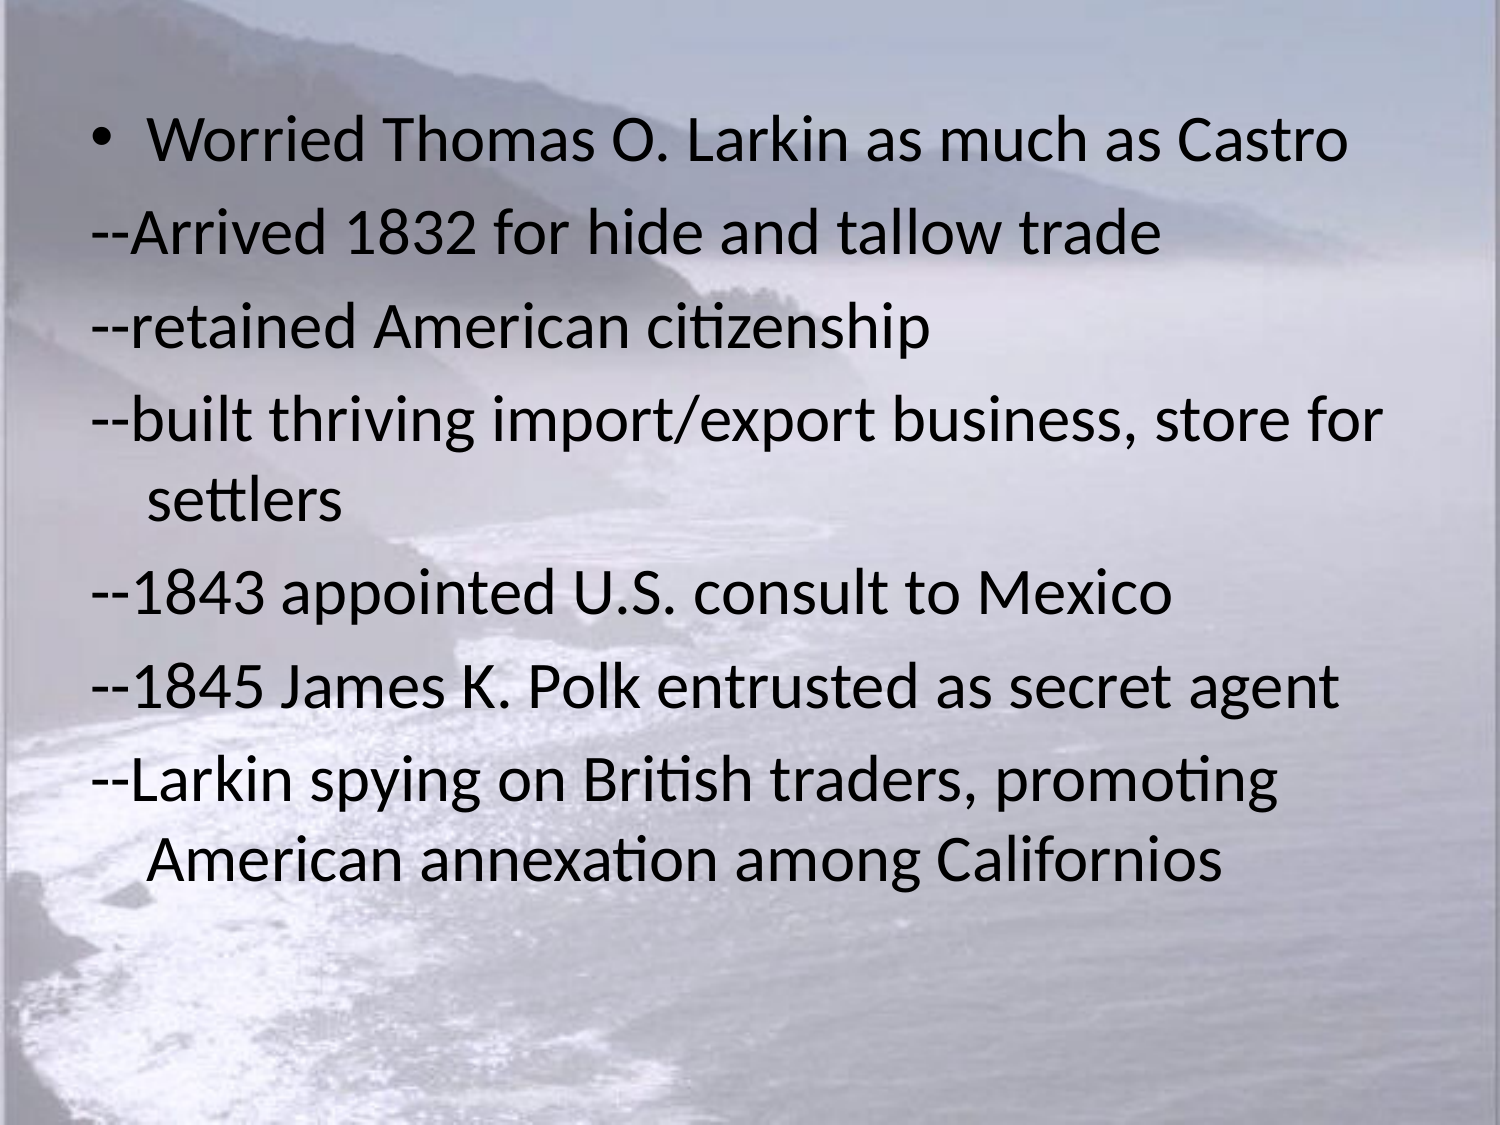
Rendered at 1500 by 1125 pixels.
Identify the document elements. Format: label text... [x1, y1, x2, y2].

picture [0, 0, 1500, 1125]
list Worried Thomas O. Larkin as much as Castro --Arrived 1832 for hide and tallow trade --retained American citizenship --built thriving import/export business, store for settlers --1843 appointed U.S. consult to Mexico --1845 James K. Polk entrusted as secret agent --Larkin spying on British traders, promoting American annexation among Californios [75, 87, 1425, 1005]
